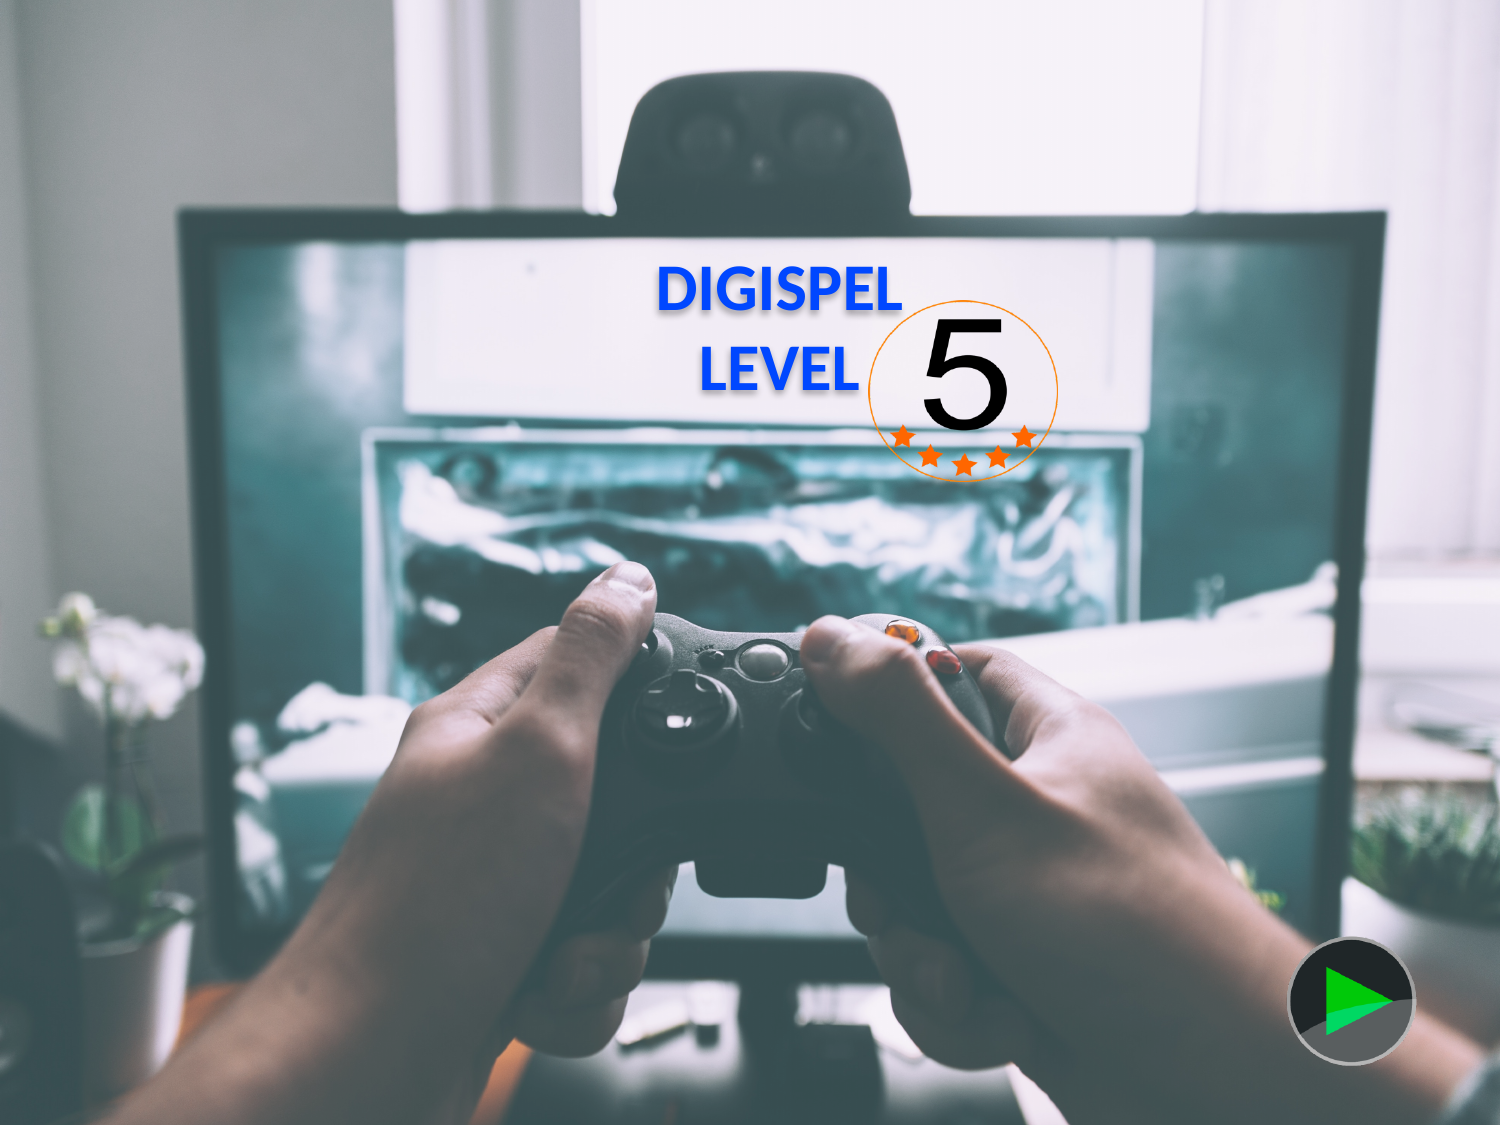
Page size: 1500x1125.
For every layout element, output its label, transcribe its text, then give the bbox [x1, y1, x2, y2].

text_box Digispel Level [348, 101, 1211, 412]
picture [1269, 917, 1434, 1083]
picture [867, 299, 1058, 482]
